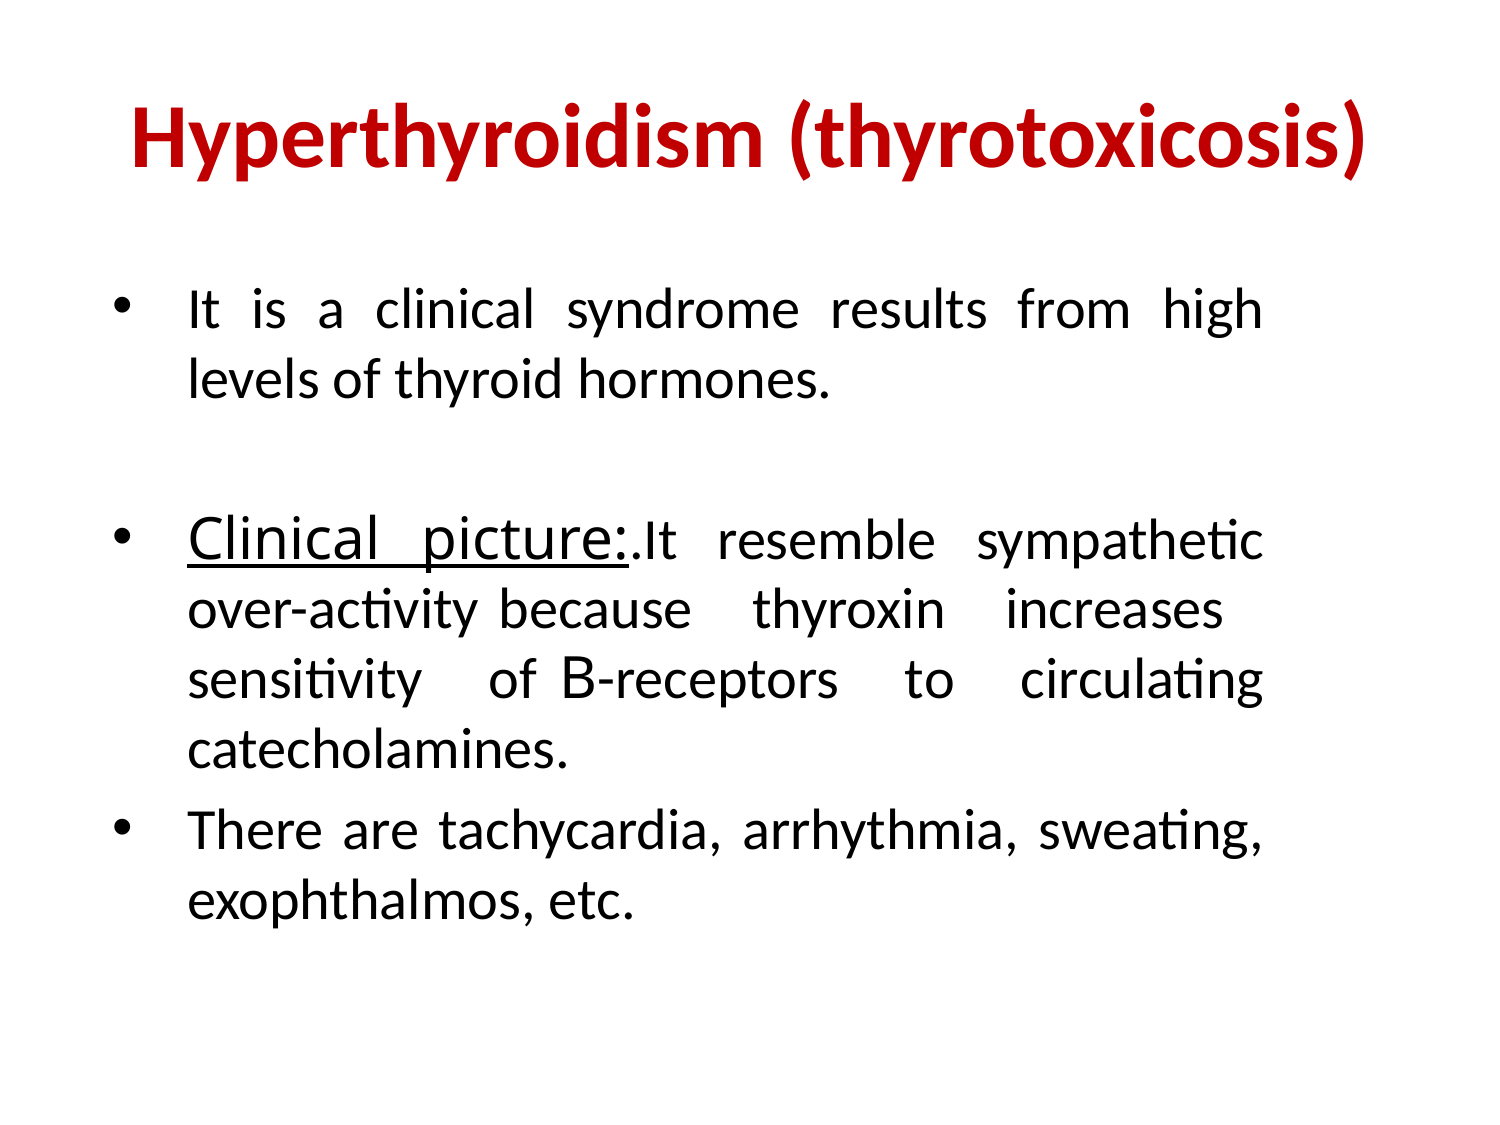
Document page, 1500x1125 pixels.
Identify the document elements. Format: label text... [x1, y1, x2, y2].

title Hyperthyroidism (thyrotoxicosis) [75, 37, 1425, 225]
list It is a clinical syndrome results from high levels of thyroid hormones. Clinical picture:.It resemble sympathetic over-activity because thyroxin increases sensitivity of B-receptors to circulating catecholamines. There are tachycardia, arrhythmia, sweating, exophthalmos, etc. [87, 262, 1450, 1100]
